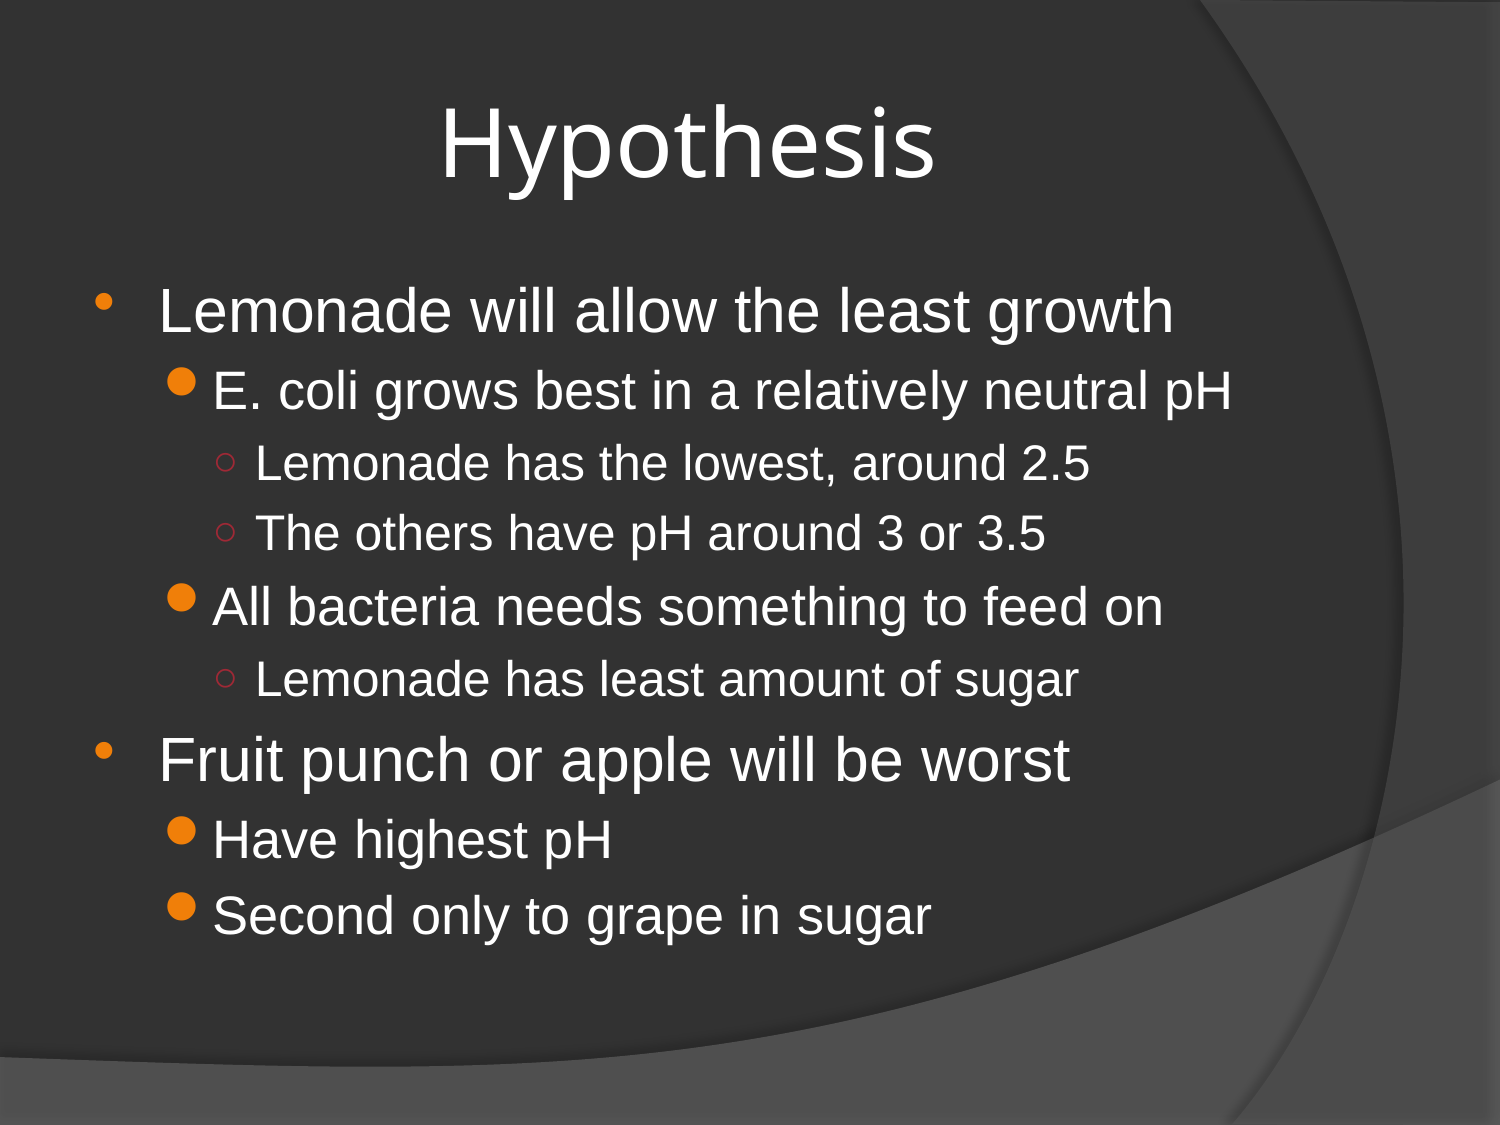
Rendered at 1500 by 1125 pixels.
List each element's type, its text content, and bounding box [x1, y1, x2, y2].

list Lemonade will allow the least growth E. coli grows best in a relatively neutral pH Lemonade has the lowest, around 2.5 The others have pH around 3 or 3.5 All bacteria needs something to feed on Lemonade has least amount of sugar Fruit punch or apple will be worst Have highest pH Second only to grape in sugar [75, 262, 1300, 1005]
title Hypothesis [75, 45, 1300, 233]
